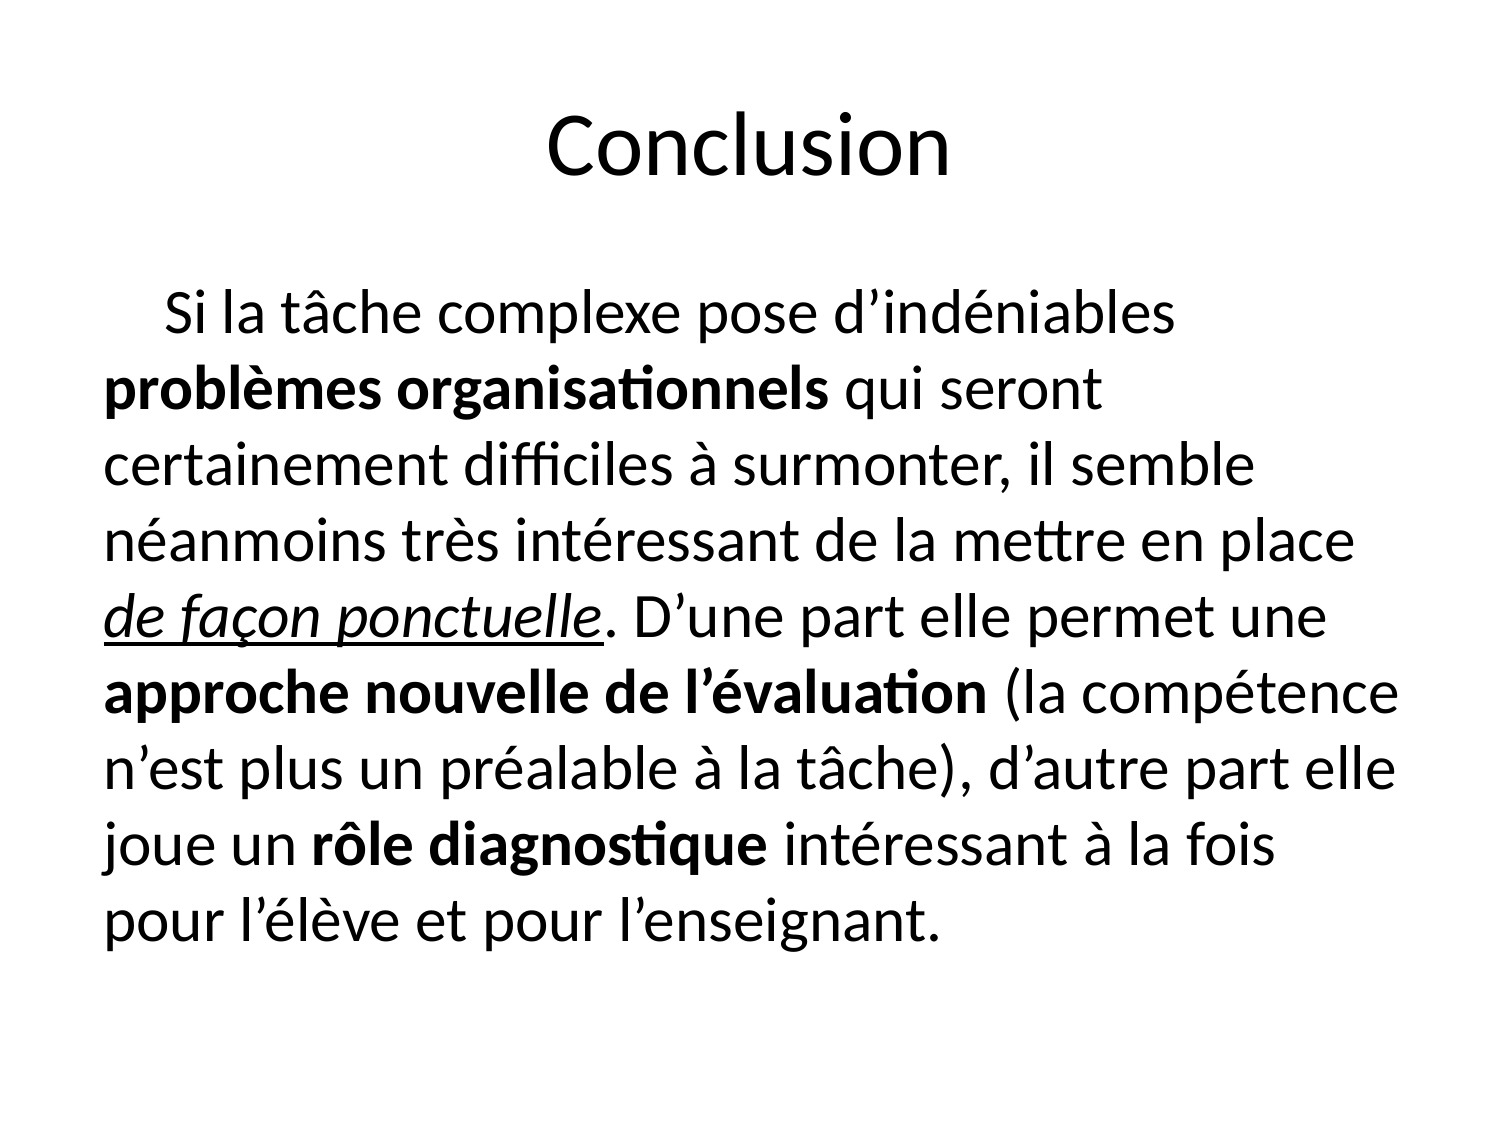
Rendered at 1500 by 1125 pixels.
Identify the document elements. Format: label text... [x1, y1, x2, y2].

list Si la tâche complexe pose d’indéniables problèmes organisationnels qui seront certainement difficiles à surmonter, il semble néanmoins très intéressant de la mettre en place de façon ponctuelle. D’une part elle permet une approche nouvelle de l’évaluation (la compétence n’est plus un préalable à la tâche), d’autre part elle joue un rôle diagnostique intéressant à la fois pour l’élève et pour l’enseignant. [35, 262, 1425, 1005]
title Conclusion [75, 45, 1425, 233]
